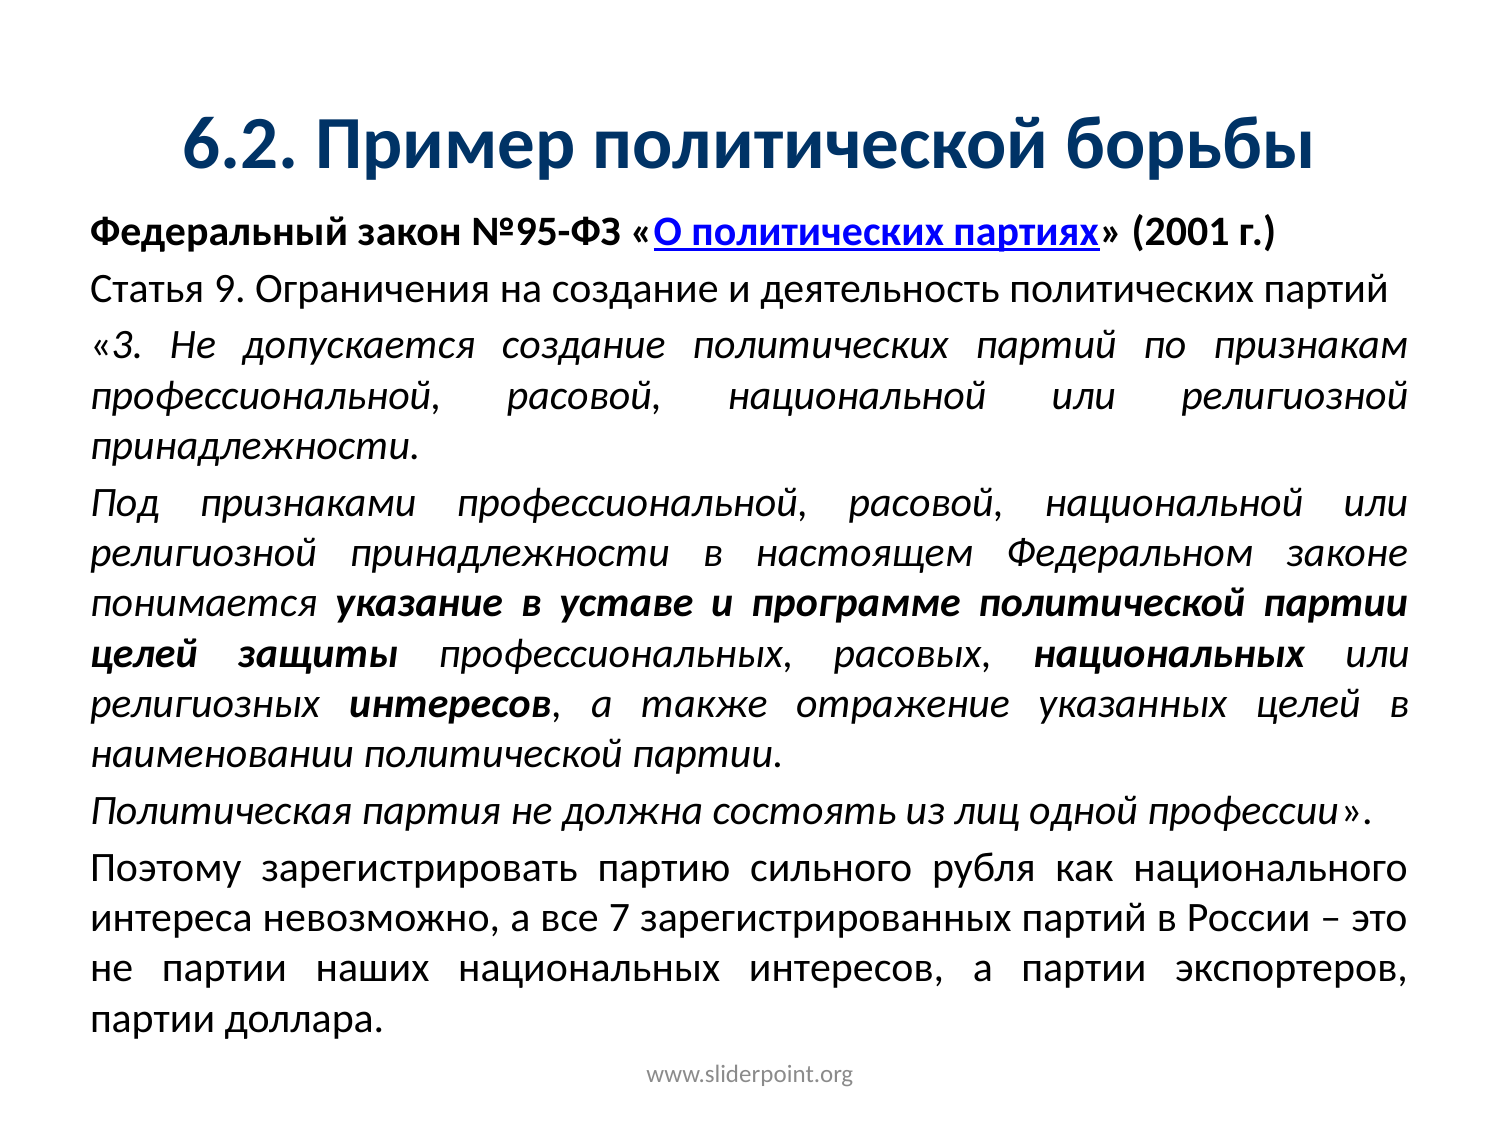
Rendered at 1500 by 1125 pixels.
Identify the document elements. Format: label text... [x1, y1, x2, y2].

title 6.2. Пример политической борьбы [75, 45, 1425, 196]
footer www.sliderpoint.org [512, 1042, 988, 1103]
list Федеральный закон №95-ФЗ «О политических партиях» (2001 г.) Статья 9. Ограничения на создание и деятельность политических партий «3. Не допускается создание политических партий по признакам профессиональной, расовой, национальной или религиозной принадлежности. Под признаками профессиональной, расовой, национальной или религиозной принадлежности в настоящем Федеральном законе понимается указание в уставе и программе политической партии целей защиты профессиональных, расовых, национальных или религиозных интересов, а также отражение указанных целей в наименовании политической партии. Политическая партия не должна состоять из лиц одной профессии». Поэтому зарегистрировать партию сильного рубля как национального интереса невозможно, а все 7 зарегистрированных партий в России – это не партии наших национальных интересов, а партии экспортеров, партии доллара. [75, 196, 1425, 1083]
